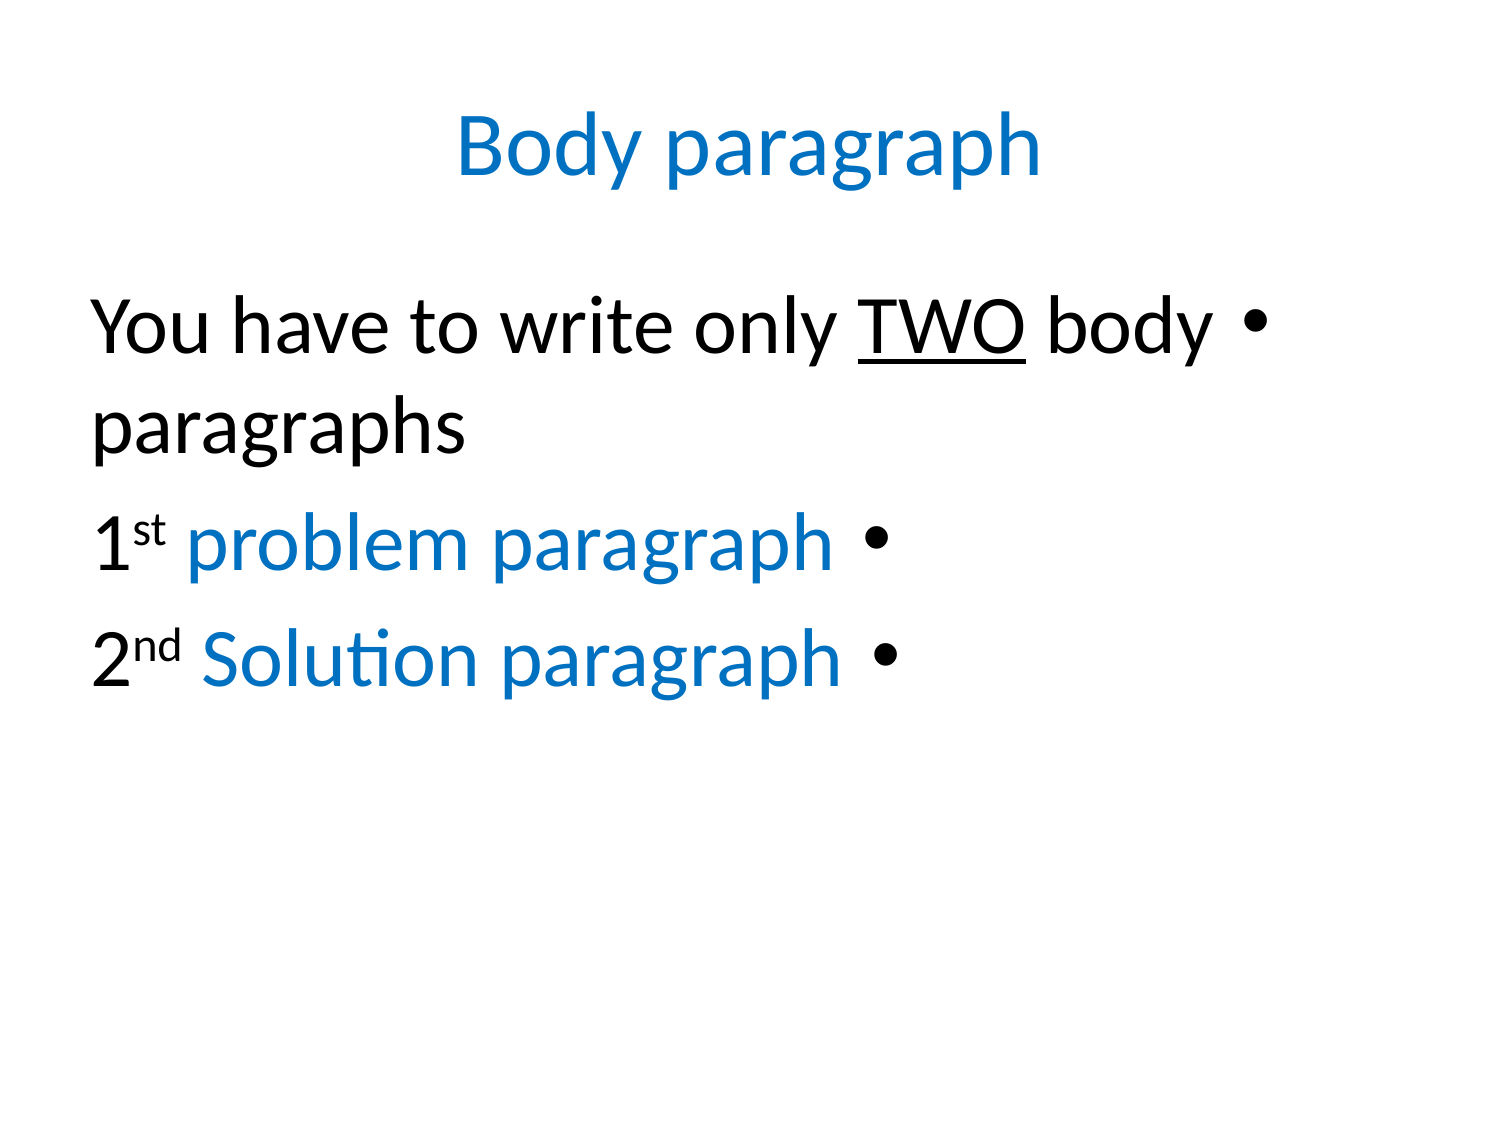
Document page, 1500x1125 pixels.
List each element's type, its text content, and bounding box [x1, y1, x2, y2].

title Body paragraph [75, 45, 1425, 233]
list You have to write only TWO body paragraphs 1st problem paragraph 2nd Solution paragraph [75, 262, 1425, 1005]
